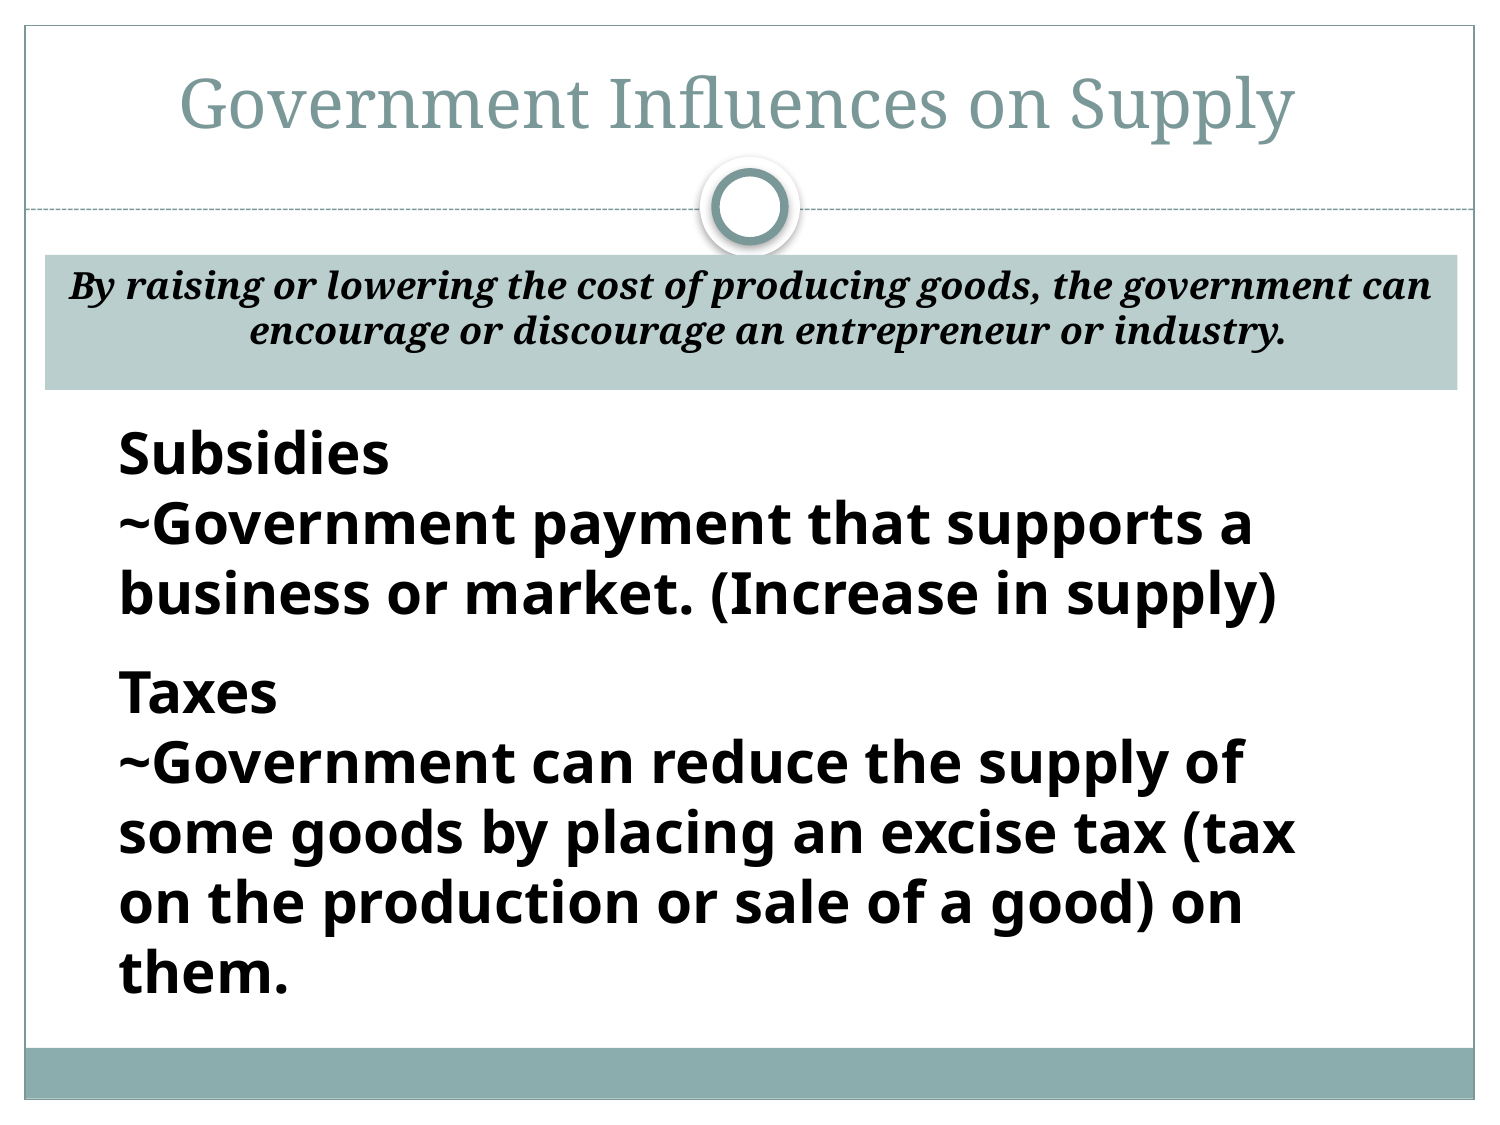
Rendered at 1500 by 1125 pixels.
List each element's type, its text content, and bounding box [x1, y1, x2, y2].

title Government Influences on Supply [50, 0, 1425, 150]
text_box Subsidies ~Government payment that supports a business or market. (Increase in supply) Taxes ~Government can reduce the supply of some goods by placing an excise tax (tax on the production or sale of a good) on them. [103, 408, 1358, 1013]
list By raising or lowering the cost of producing goods, the government can encourage or discourage an entrepreneur or industry. [45, 254, 1458, 390]
